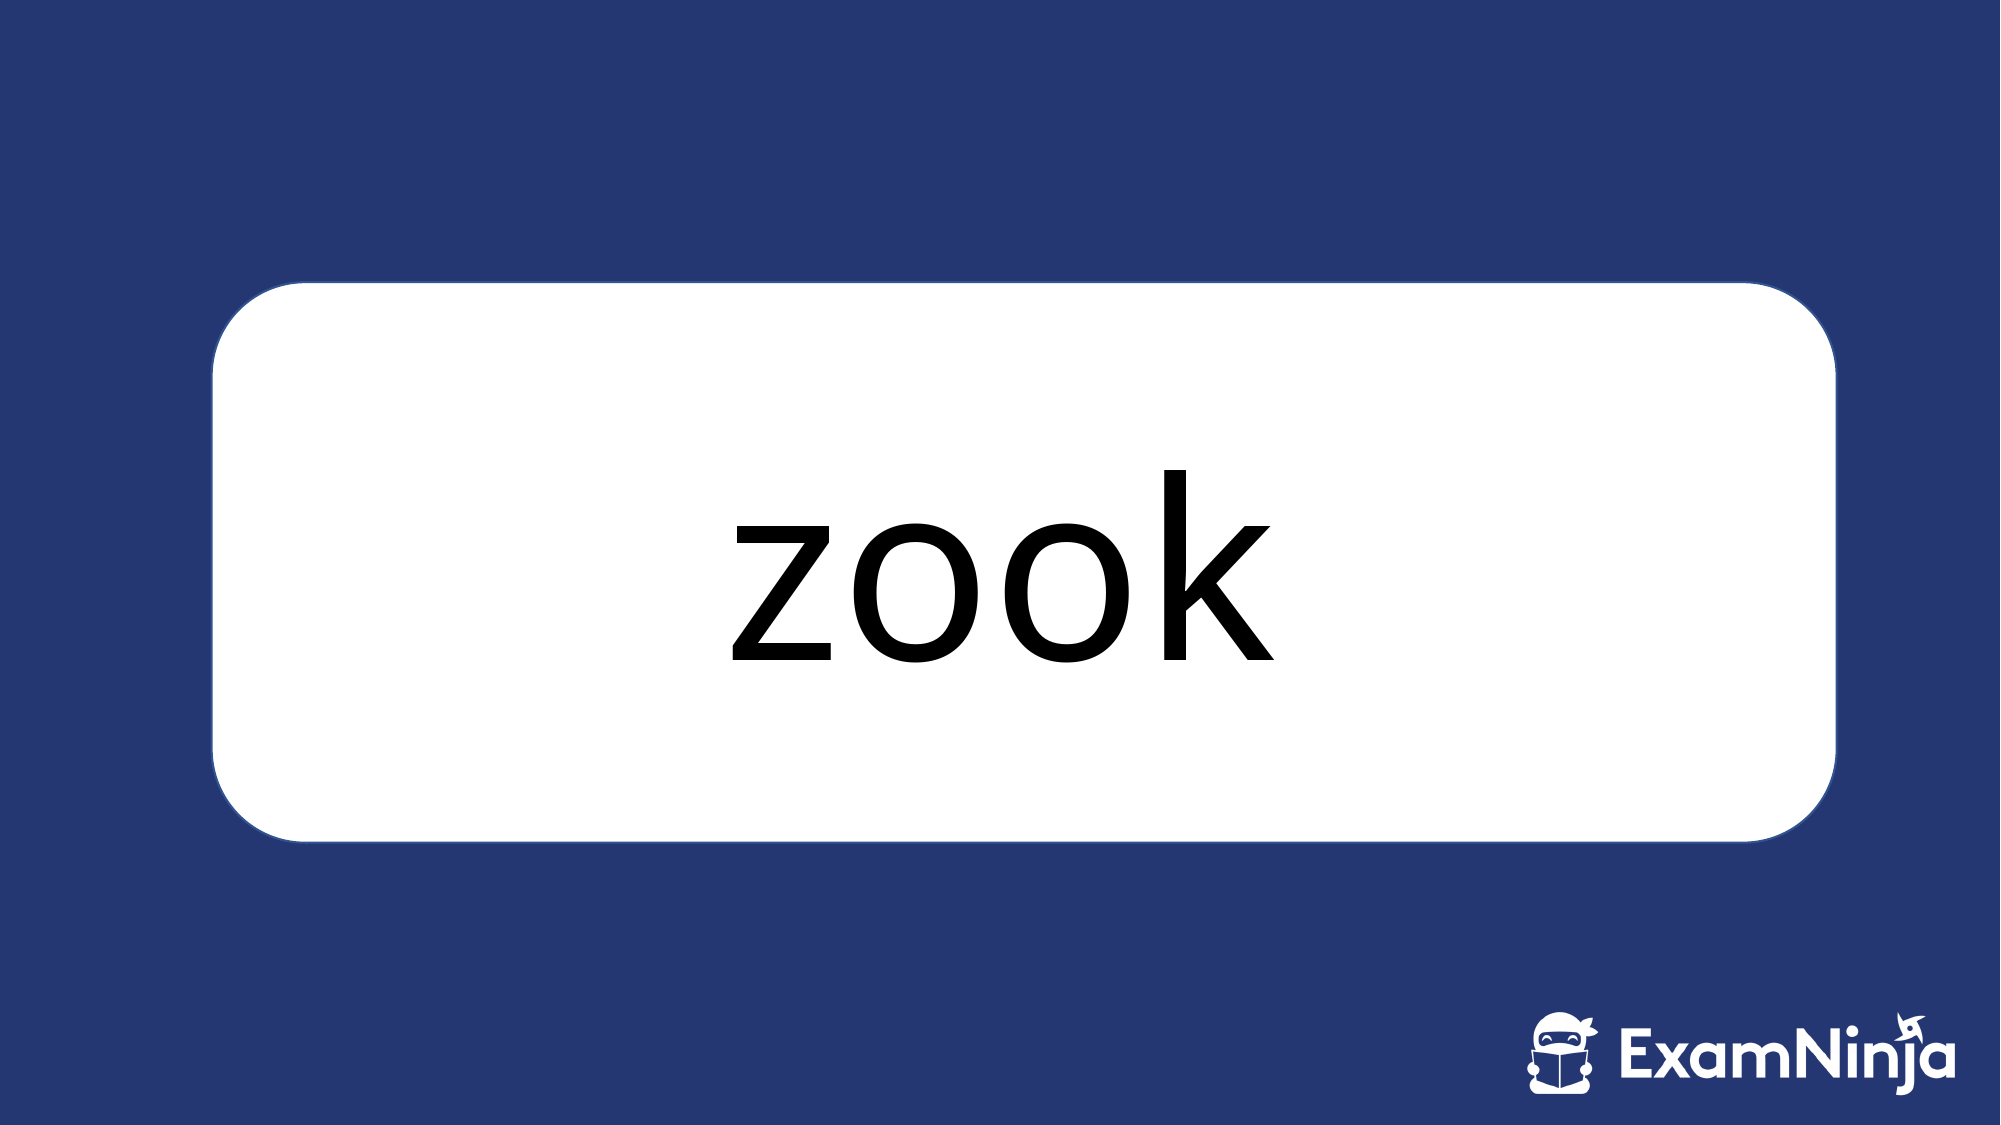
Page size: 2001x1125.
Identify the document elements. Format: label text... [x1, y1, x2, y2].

text_box zook [143, 403, 1857, 719]
text_box [210, 281, 1838, 403]
picture [1501, 1003, 1979, 1102]
text_box [210, 719, 1838, 844]
